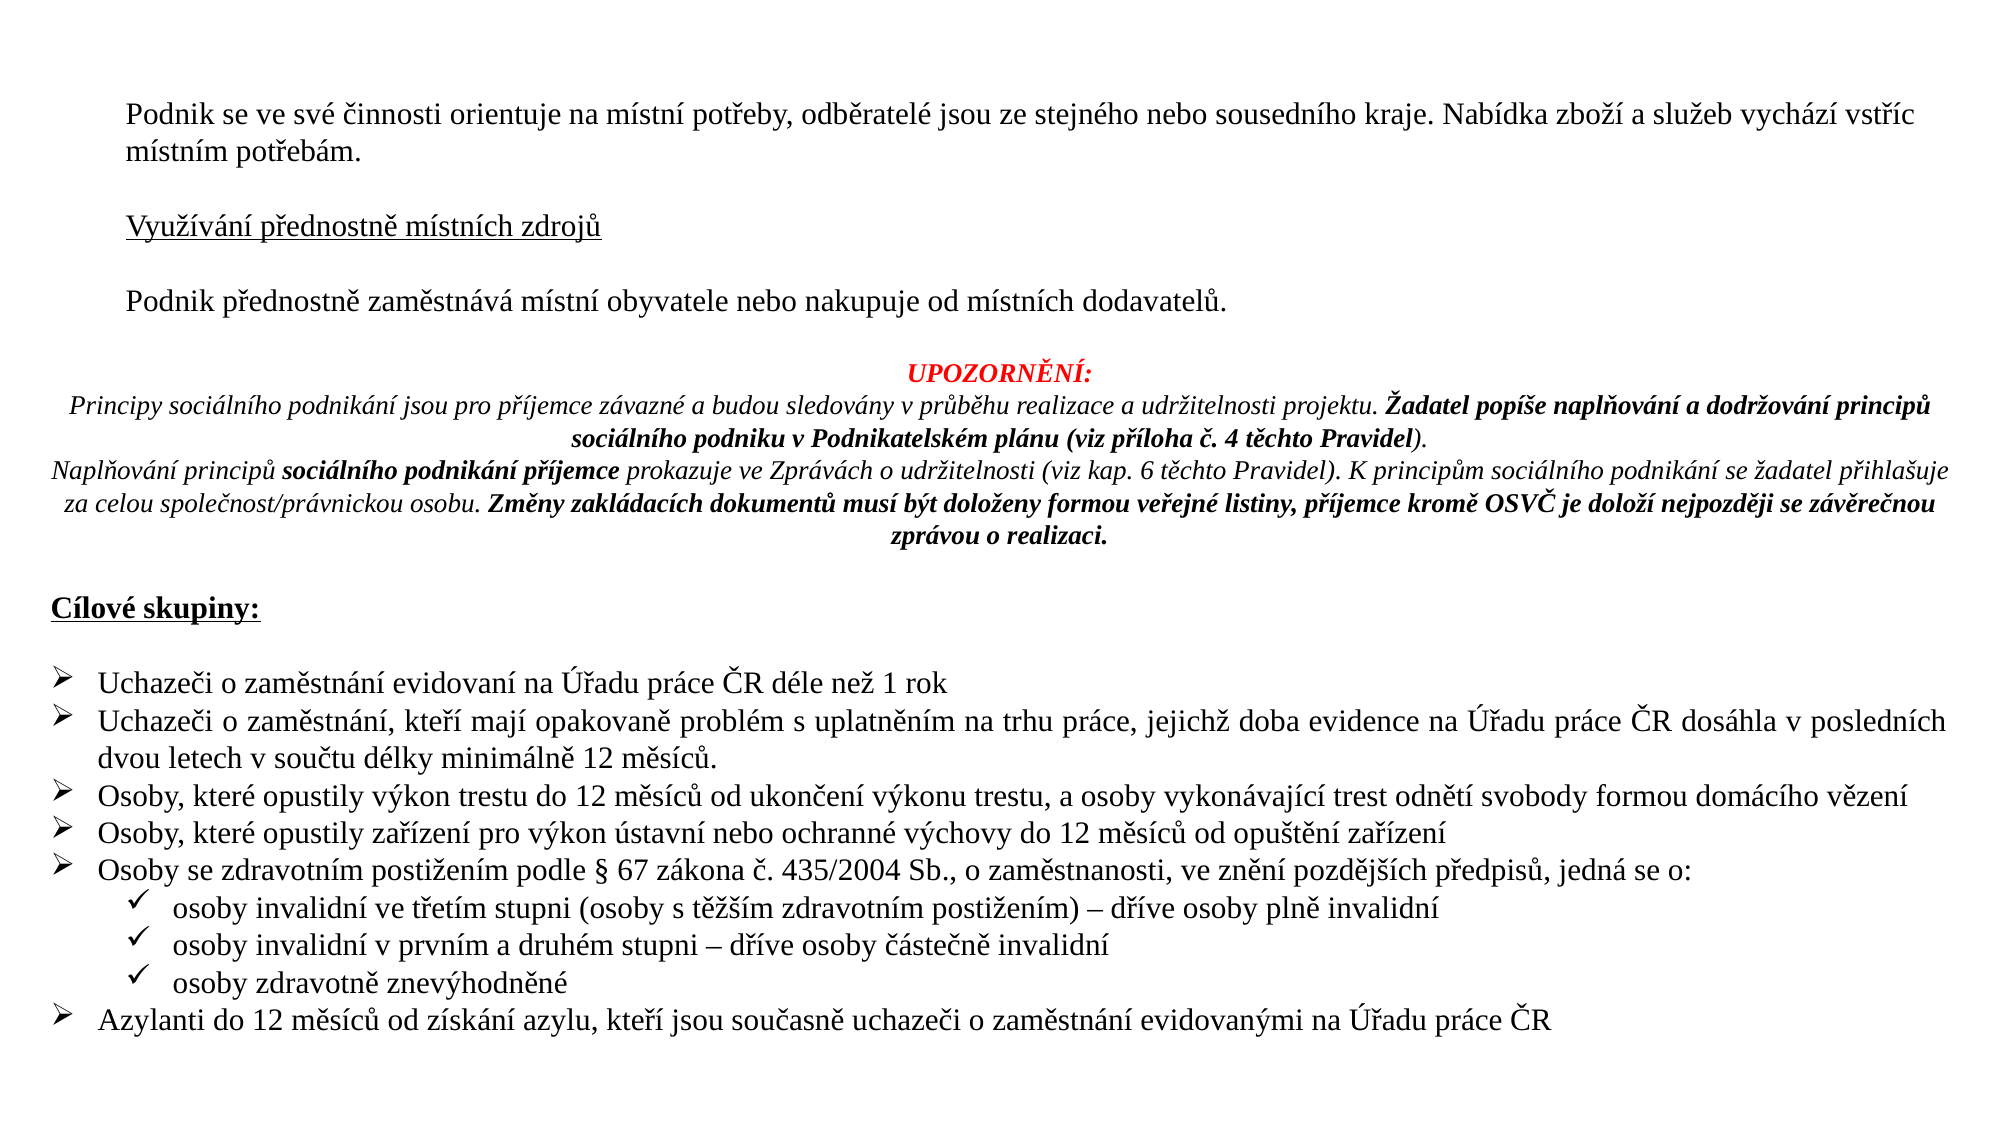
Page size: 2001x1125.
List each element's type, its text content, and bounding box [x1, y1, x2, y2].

text_box Podnik se ve své činnosti orientuje na místní potřeby, odběratelé jsou ze stejného nebo sousedního kraje. Nabídka zboží a služeb vychází vstříc místním potřebám. Využívání přednostně místních zdrojů Podnik přednostně zaměstnává místní obyvatele nebo nakupuje od místních dodavatelů. UPOZORNĚNÍ: Principy sociálního podnikání jsou pro příjemce závazné a budou sledovány v průběhu realizace a udržitelnosti projektu. Žadatel popíše naplňování a dodržování principů sociálního podniku v Podnikatelském plánu (viz příloha č. 4 těchto Pravidel). Naplňování principů sociálního podnikání příjemce prokazuje ve Zprávách o udržitelnosti (viz kap. 6 těchto Pravidel). K principům sociálního podnikání se žadatel přihlašuje za celou společnost/právnickou osobu. Změny zakládacích dokumentů musí být doloženy formou veřejné listiny, příjemce kromě OSVČ je doloží nejpozději se závěrečnou zprávou o realizaci. Cílové skupiny: Uchazeči o zaměstnání evidovaní na Úřadu práce ČR déle než 1 rok Uchazeči o zaměstnání, kteří mají opakovaně problém s uplatněním na trhu práce, jejichž doba evidence na Úřadu práce ČR dosáhla v posledních dvou letech v součtu délky minimálně 12 měsíců. Osoby, které opustily výkon trestu do 12 měsíců od ukončení výkonu trestu, a osoby vykonávající trest odnětí svobody formou domácího vězení Osoby, které opustily zařízení pro výkon ústavní nebo ochranné výchovy do 12 měsíců od opuštění zařízení Osoby se zdravotním postižením podle § 67 zákona č. 435/2004 Sb., o zaměstnanosti, ve znění pozdějších předpisů, jedná se o: osoby invalidní ve třetím stupni (osoby s těžším zdravotním postižením) – dříve osoby plně invalidní osoby invalidní v prvním a druhém stupni – dříve osoby částečně invalidní osoby zdravotně znevýhodněné Azylanti do 12 měsíců od získání azylu, kteří jsou současně uchazeči o zaměstnání evidovanými na Úřadu práce ČR [35, 48, 1964, 1077]
